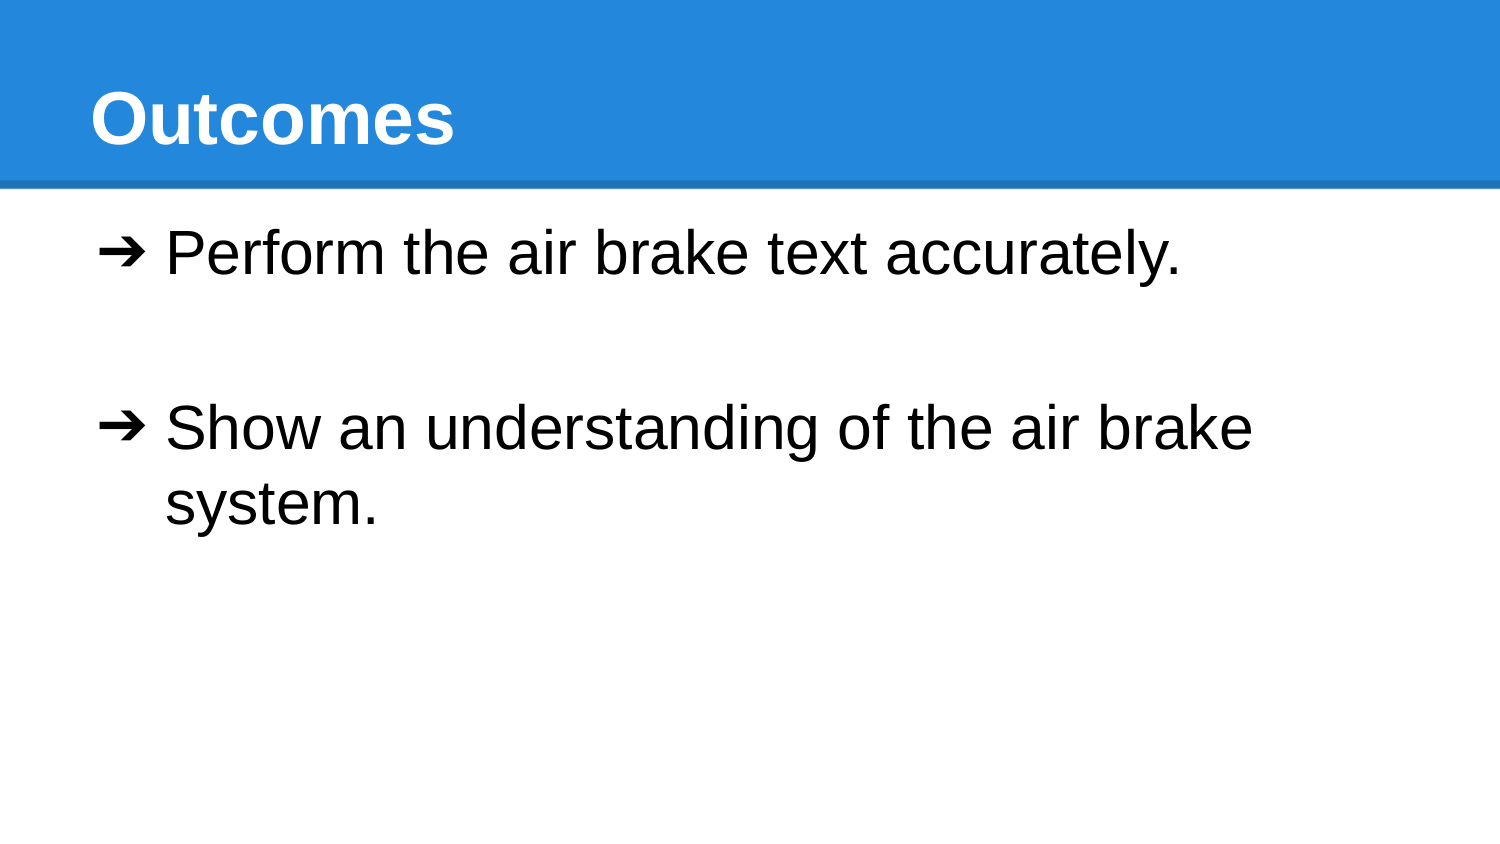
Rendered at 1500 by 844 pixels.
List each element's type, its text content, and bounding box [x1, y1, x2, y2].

title Outcomes [75, 33, 1425, 175]
list Perform the air brake text accurately. Show an understanding of the air brake system. [75, 196, 1425, 808]
